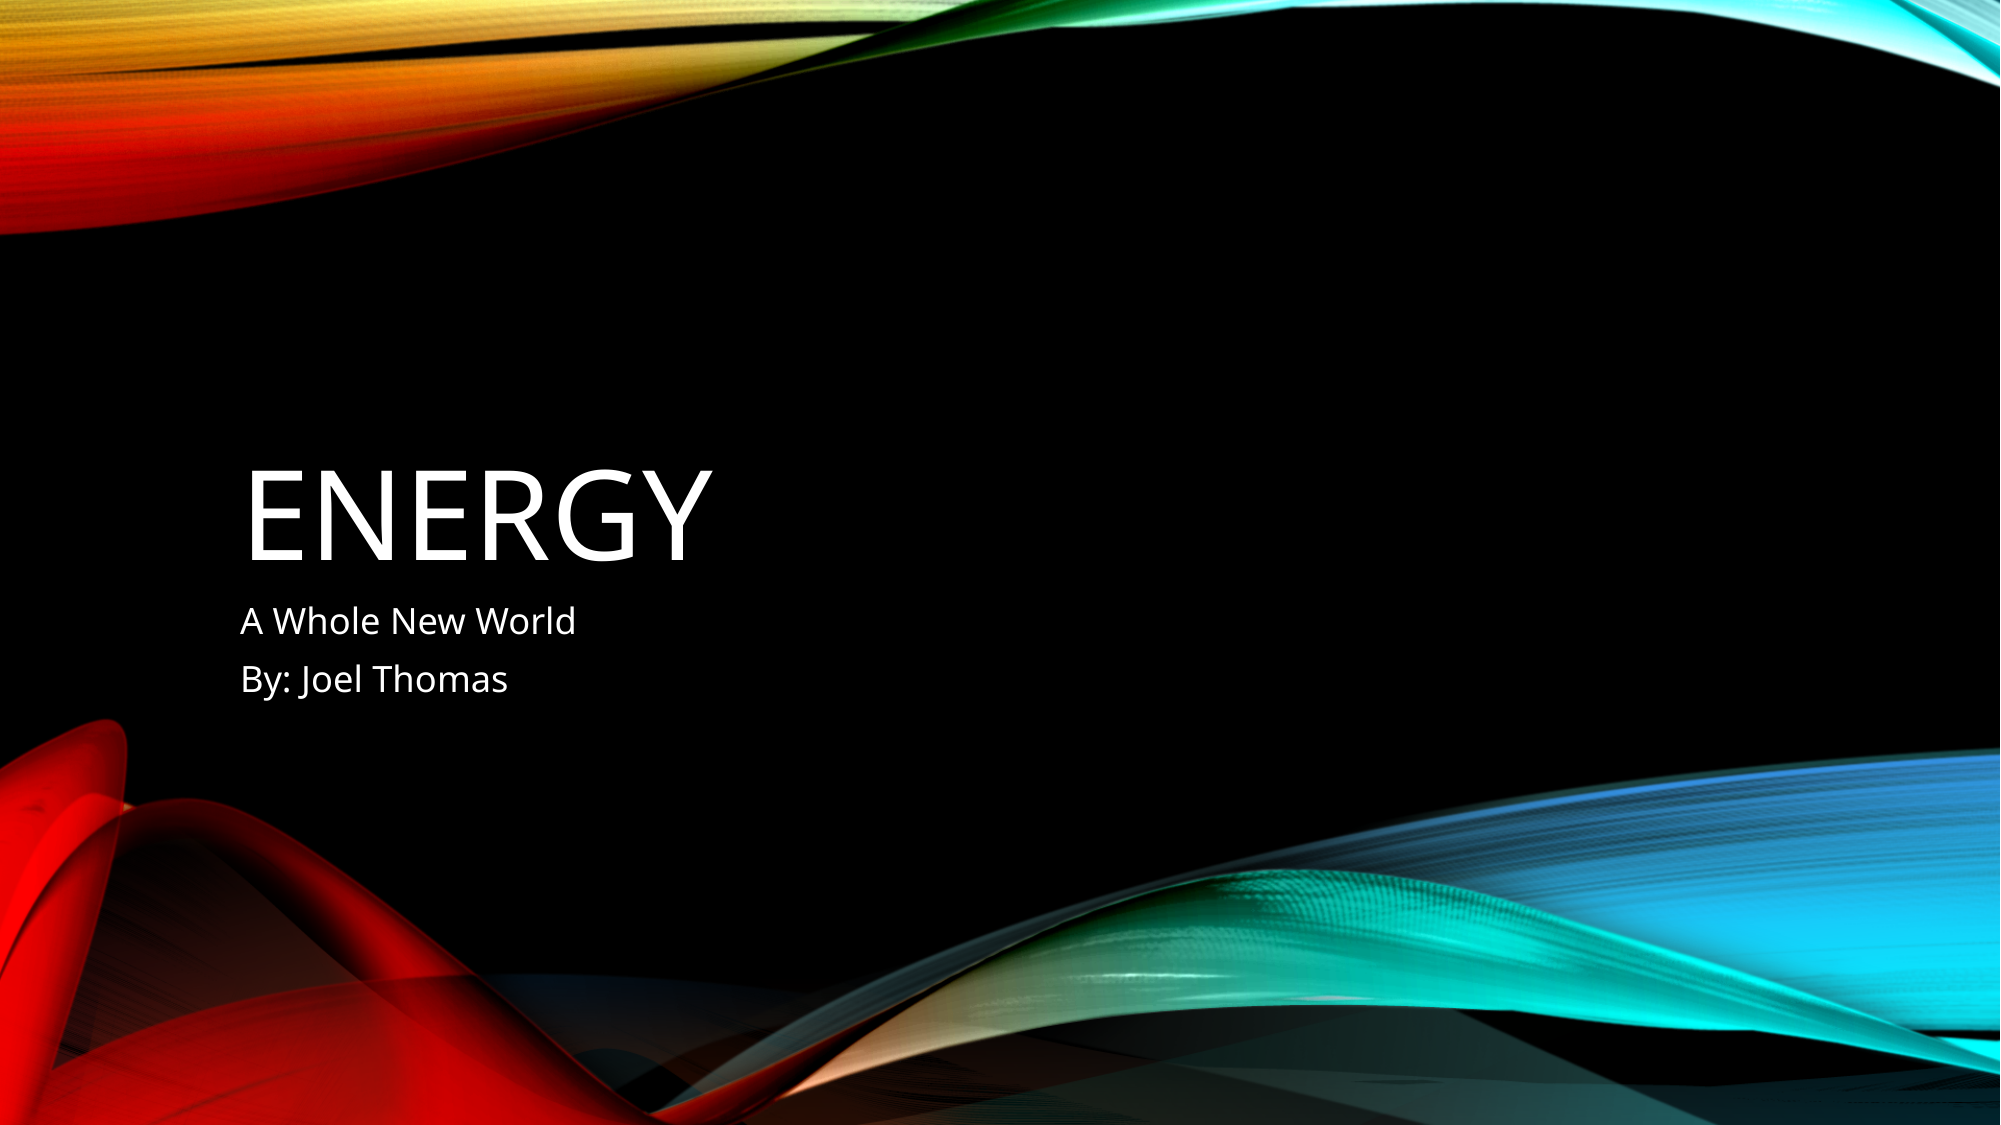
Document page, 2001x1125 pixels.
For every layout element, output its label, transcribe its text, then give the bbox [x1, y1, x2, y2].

subtitle A Whole New World By: Joel Thomas [225, 595, 1775, 709]
title Energy [225, 295, 1775, 595]
picture [0, 0, 2000, 237]
picture [0, 717, 2000, 1125]
